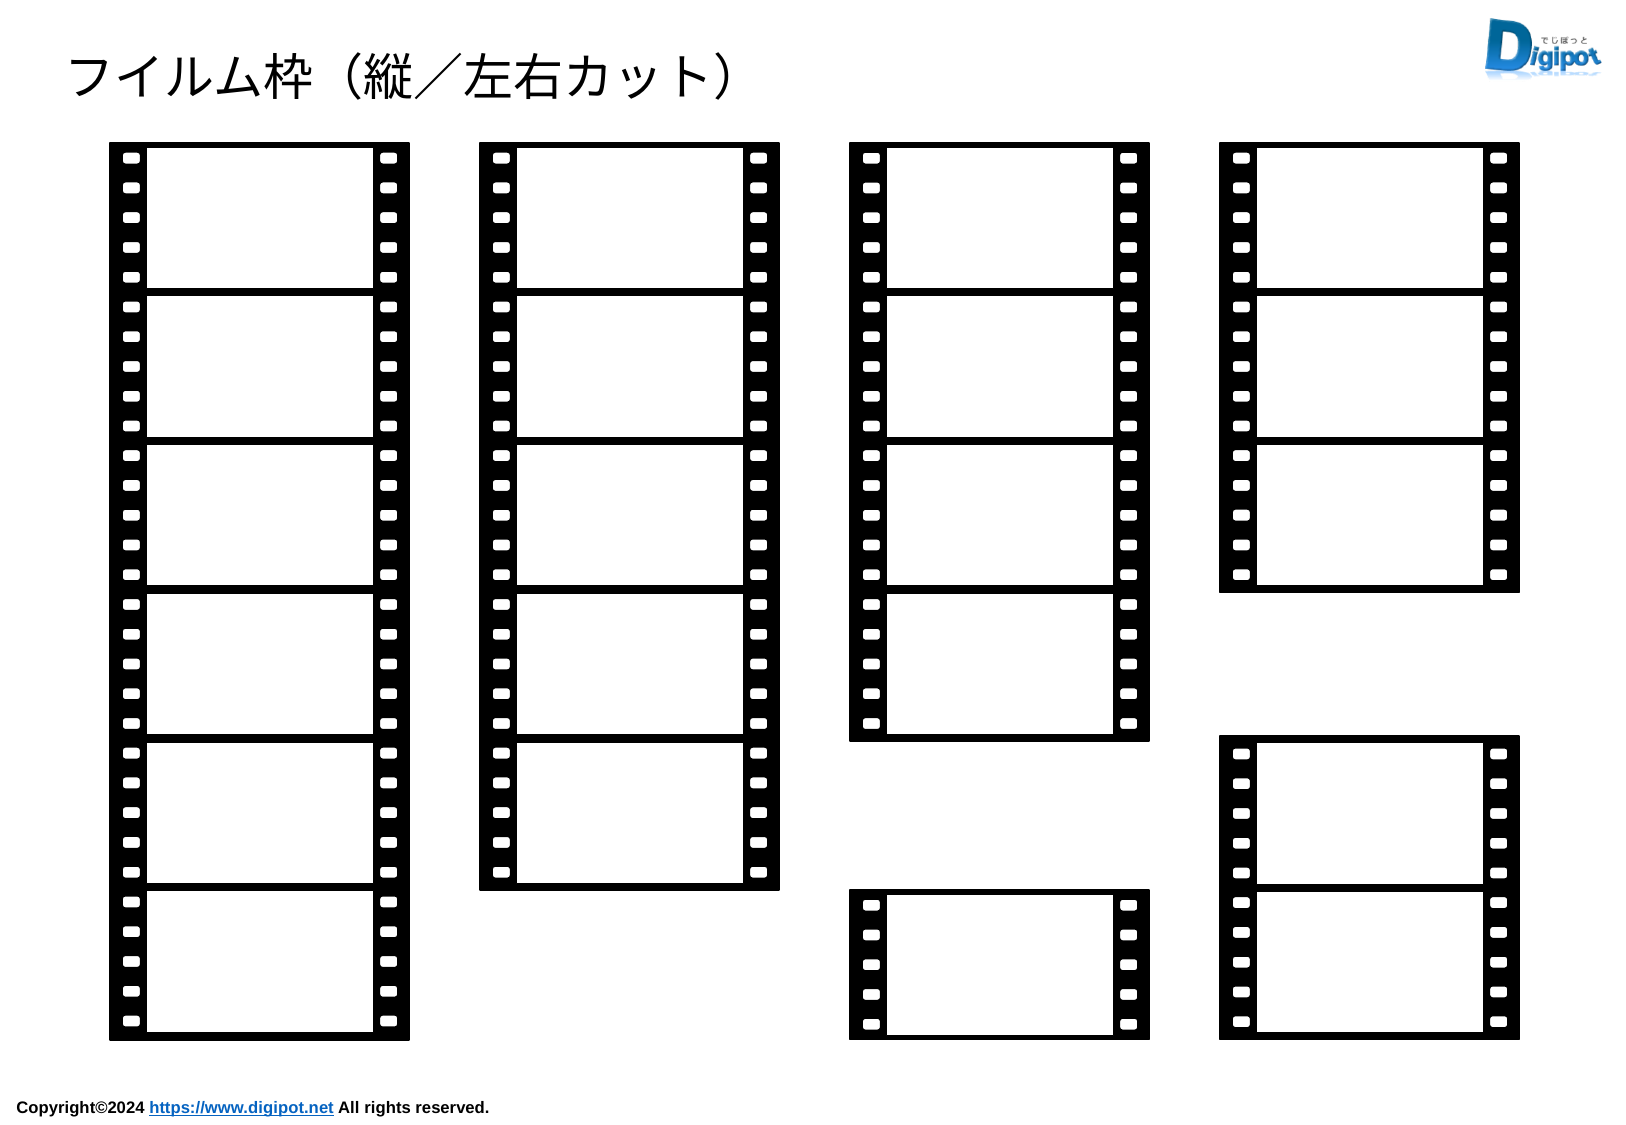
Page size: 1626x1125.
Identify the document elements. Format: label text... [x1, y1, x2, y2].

text_box [849, 142, 1150, 742]
text_box [1219, 142, 1520, 593]
text_box [109, 142, 410, 1040]
text_box [849, 889, 1150, 1040]
picture [1485, 18, 1602, 82]
text_box [479, 142, 780, 890]
text_box [1219, 736, 1520, 1040]
text_box フイルム枠（縦／左右カット） [49, 38, 779, 113]
